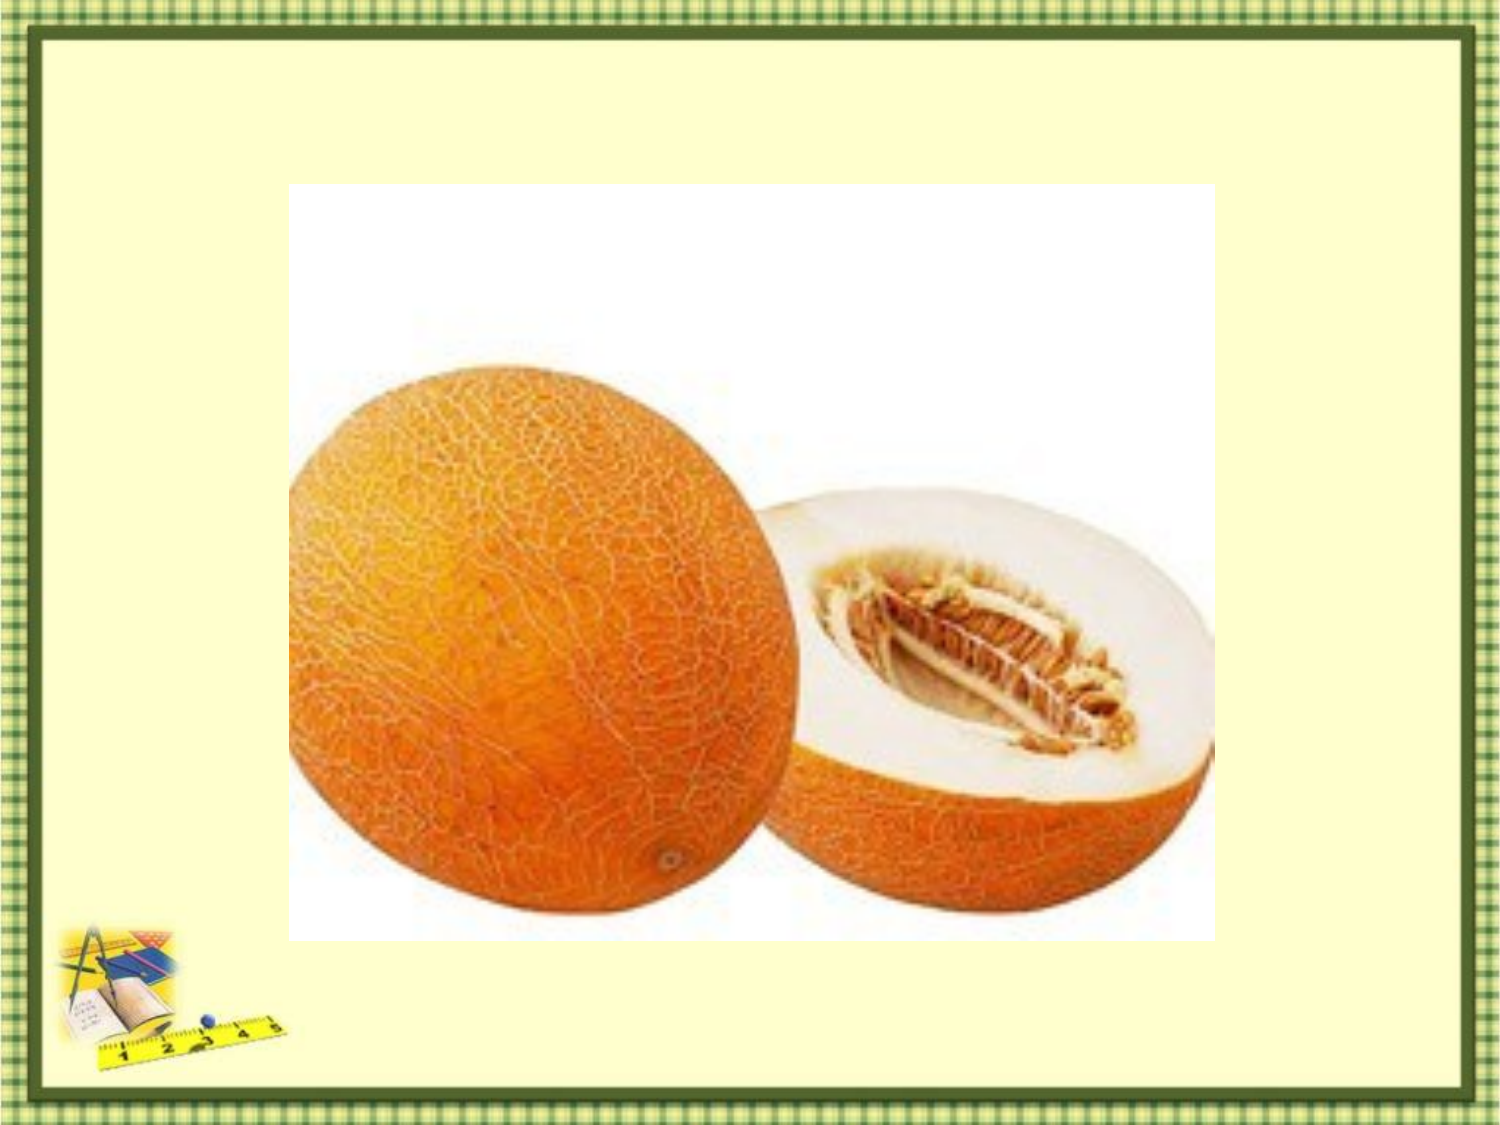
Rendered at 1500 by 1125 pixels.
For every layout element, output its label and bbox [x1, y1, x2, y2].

picture [0, 0, 1500, 1125]
list [288, 184, 1215, 941]
